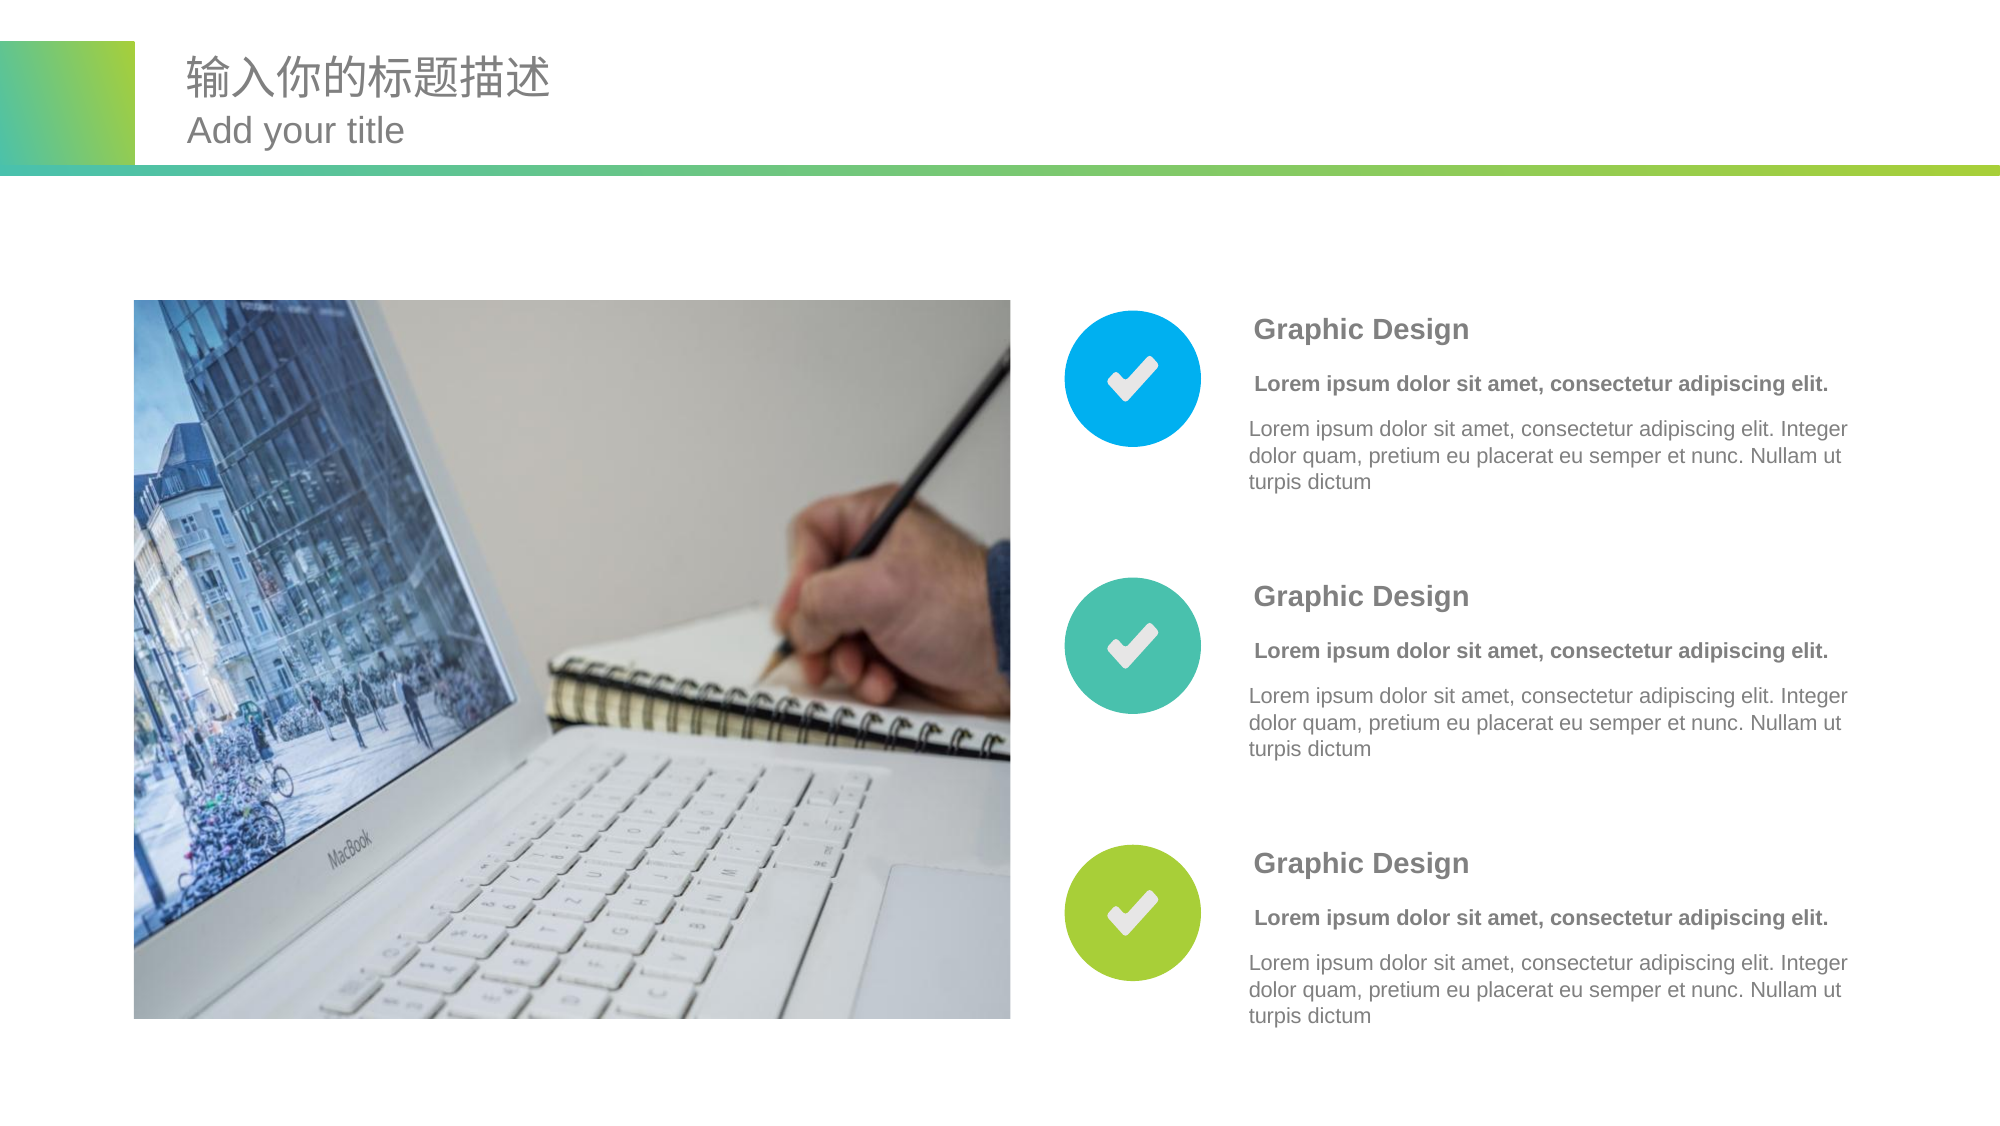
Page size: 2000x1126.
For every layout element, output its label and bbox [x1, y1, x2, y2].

text_box [1064, 844, 1202, 982]
text_box [132, 298, 1013, 1021]
text_box [1064, 577, 1202, 715]
text_box [1233, 837, 1883, 1037]
text_box [1233, 302, 1883, 503]
text_box [1233, 570, 1883, 770]
text_box [0, 41, 2000, 177]
text_box [1064, 310, 1202, 448]
